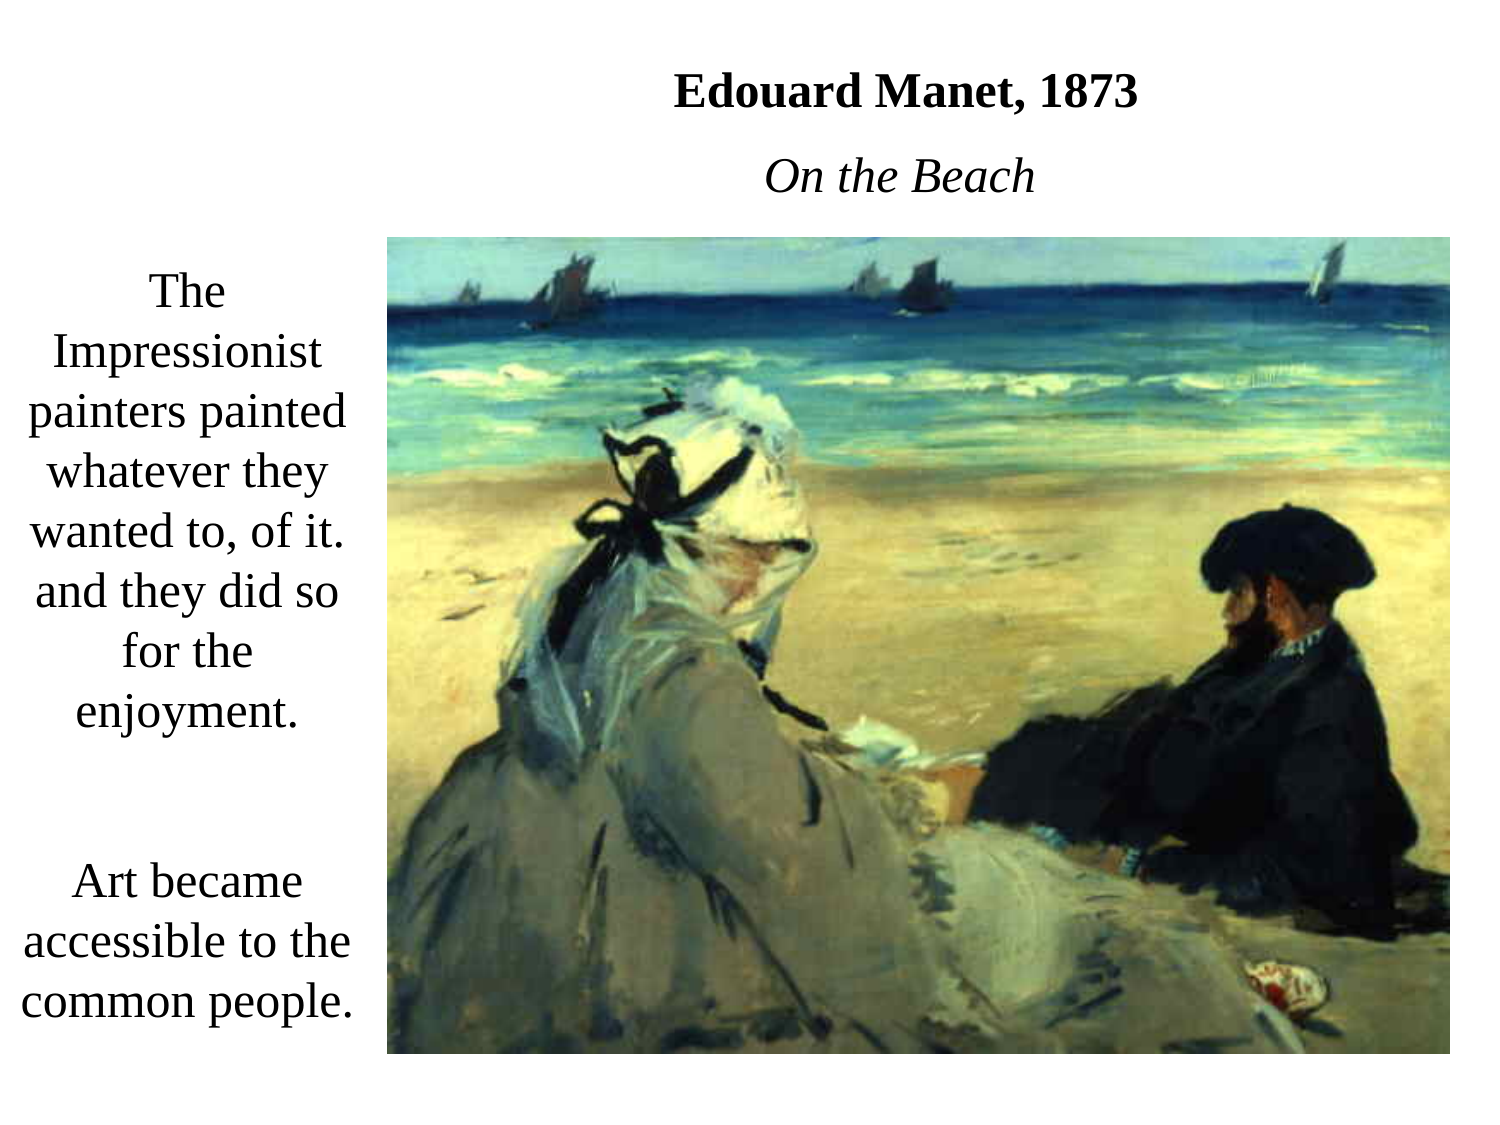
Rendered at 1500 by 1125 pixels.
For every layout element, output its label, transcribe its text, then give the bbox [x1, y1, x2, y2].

text_box The Impressionist painters painted whatever they wanted to, of it. and they did so for the enjoyment. Art became accessible to the common people. [0, 249, 375, 1035]
text_box Edouard Manet, 1873 On the Beach [637, 50, 1175, 235]
picture [387, 237, 1451, 1054]
